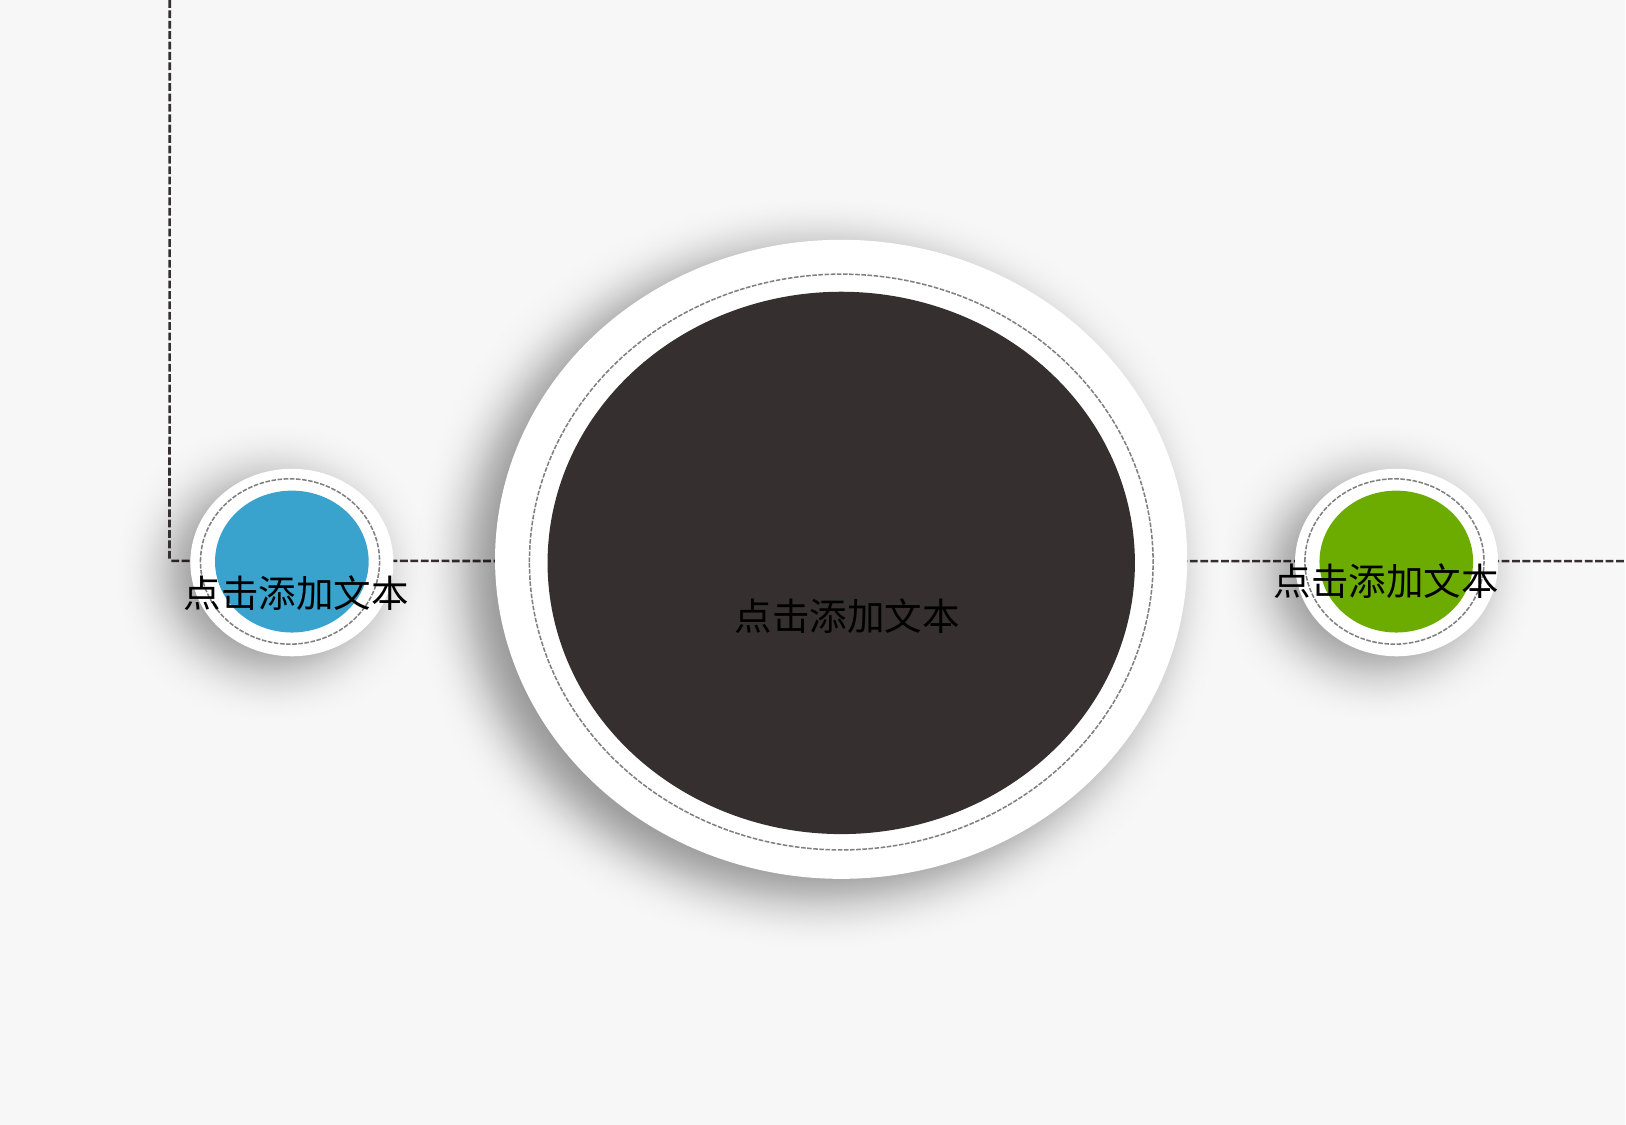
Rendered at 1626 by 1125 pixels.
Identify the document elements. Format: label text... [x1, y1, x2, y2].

text_box [1305, 478, 1484, 550]
text_box [1321, 611, 1468, 645]
text_box [199, 478, 381, 559]
text_box 点击添加文本 [1259, 550, 1514, 559]
text_box [229, 623, 352, 645]
text_box [211, 623, 373, 659]
text_box 点击添加文本 [1259, 571, 1514, 611]
text_box [188, 466, 396, 559]
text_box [494, 239, 1188, 880]
text_box [1307, 611, 1487, 659]
text_box 点击添加文本 [169, 562, 424, 623]
text_box [1293, 466, 1500, 550]
